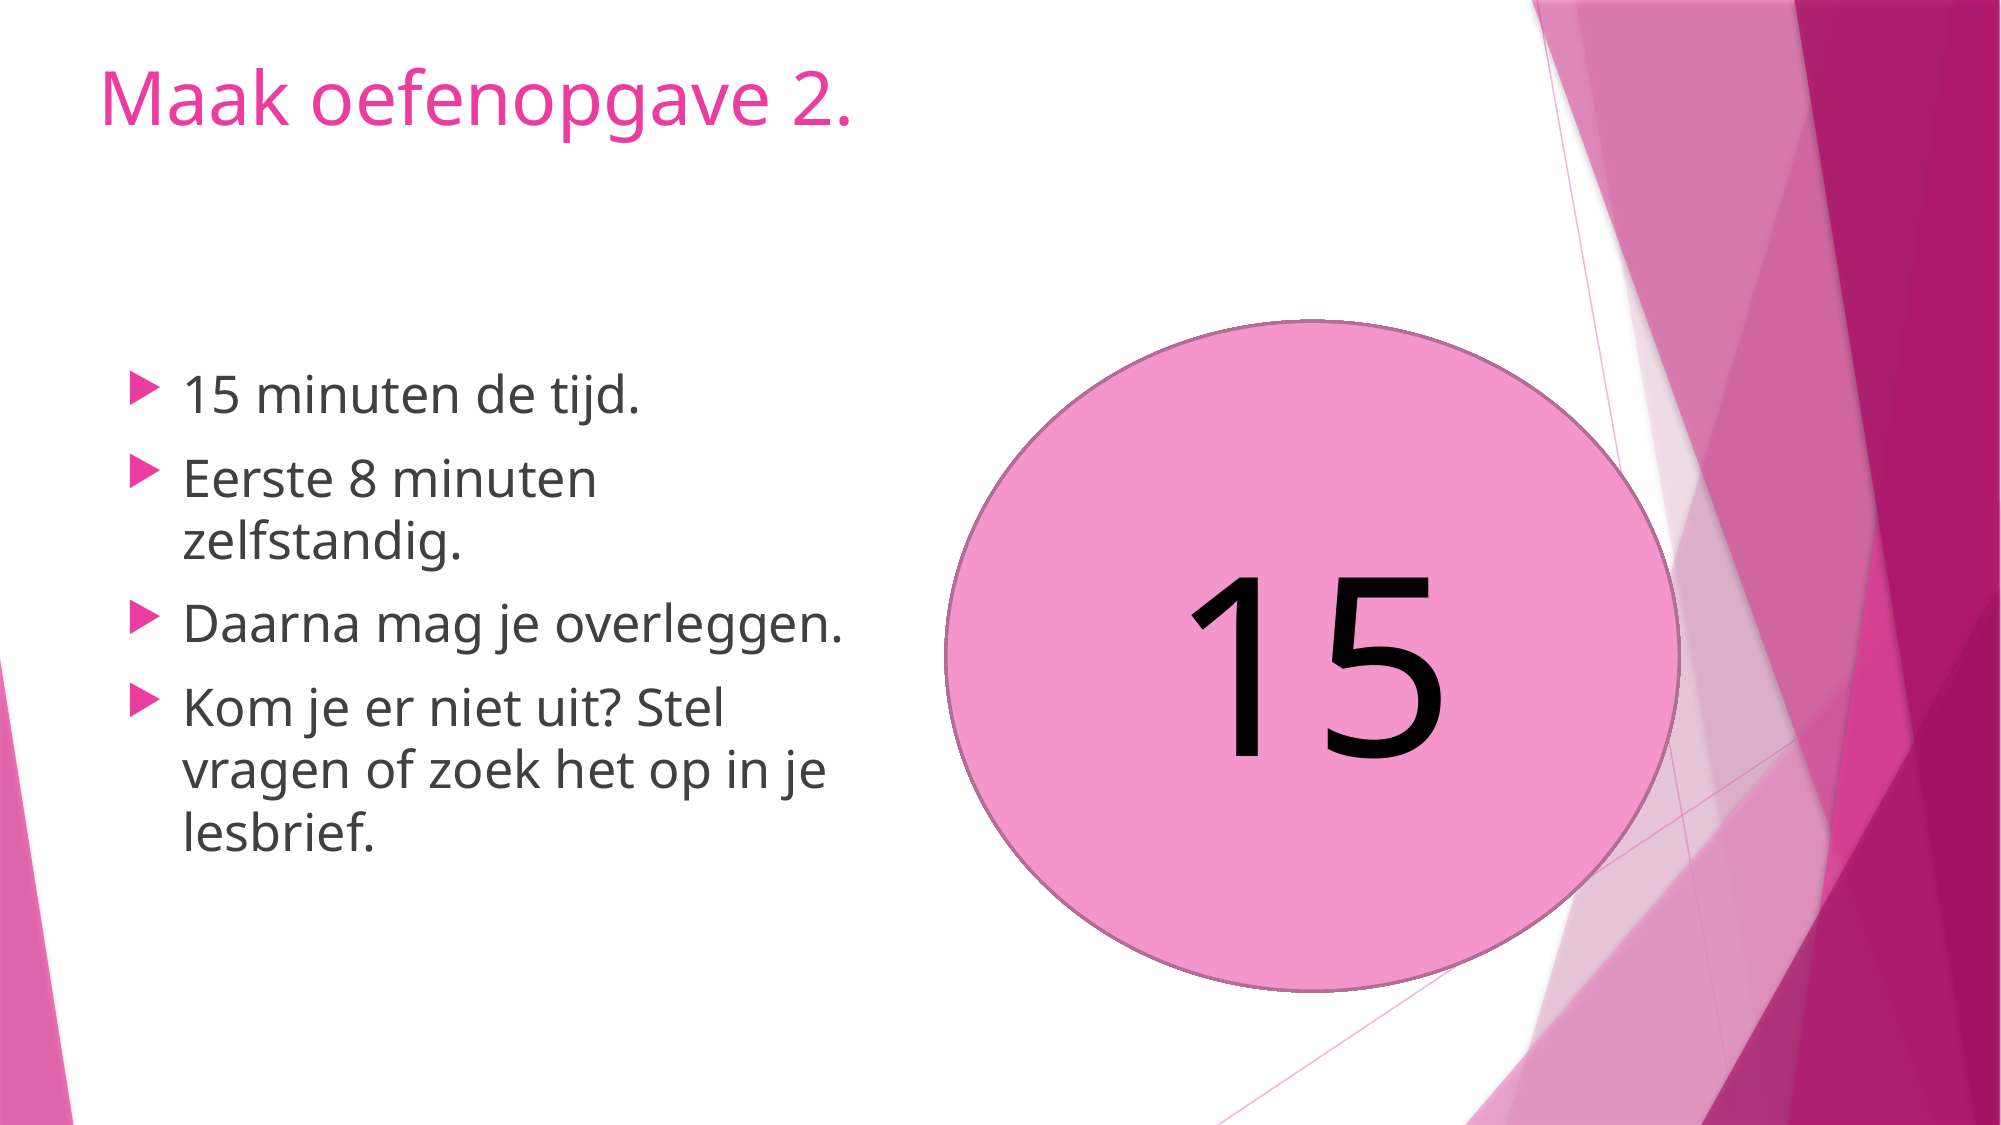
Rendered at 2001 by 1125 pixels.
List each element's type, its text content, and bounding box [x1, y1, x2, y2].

list 15 minuten de tijd. Eerste 8 minuten zelfstandig. Daarna mag je overleggen. Kom je er niet uit? Stel vragen of zoek het op in je lesbrief. [111, 354, 896, 992]
title Maak oefenopgave 2. [83, 42, 1494, 260]
text_box 15 [944, 319, 1681, 993]
